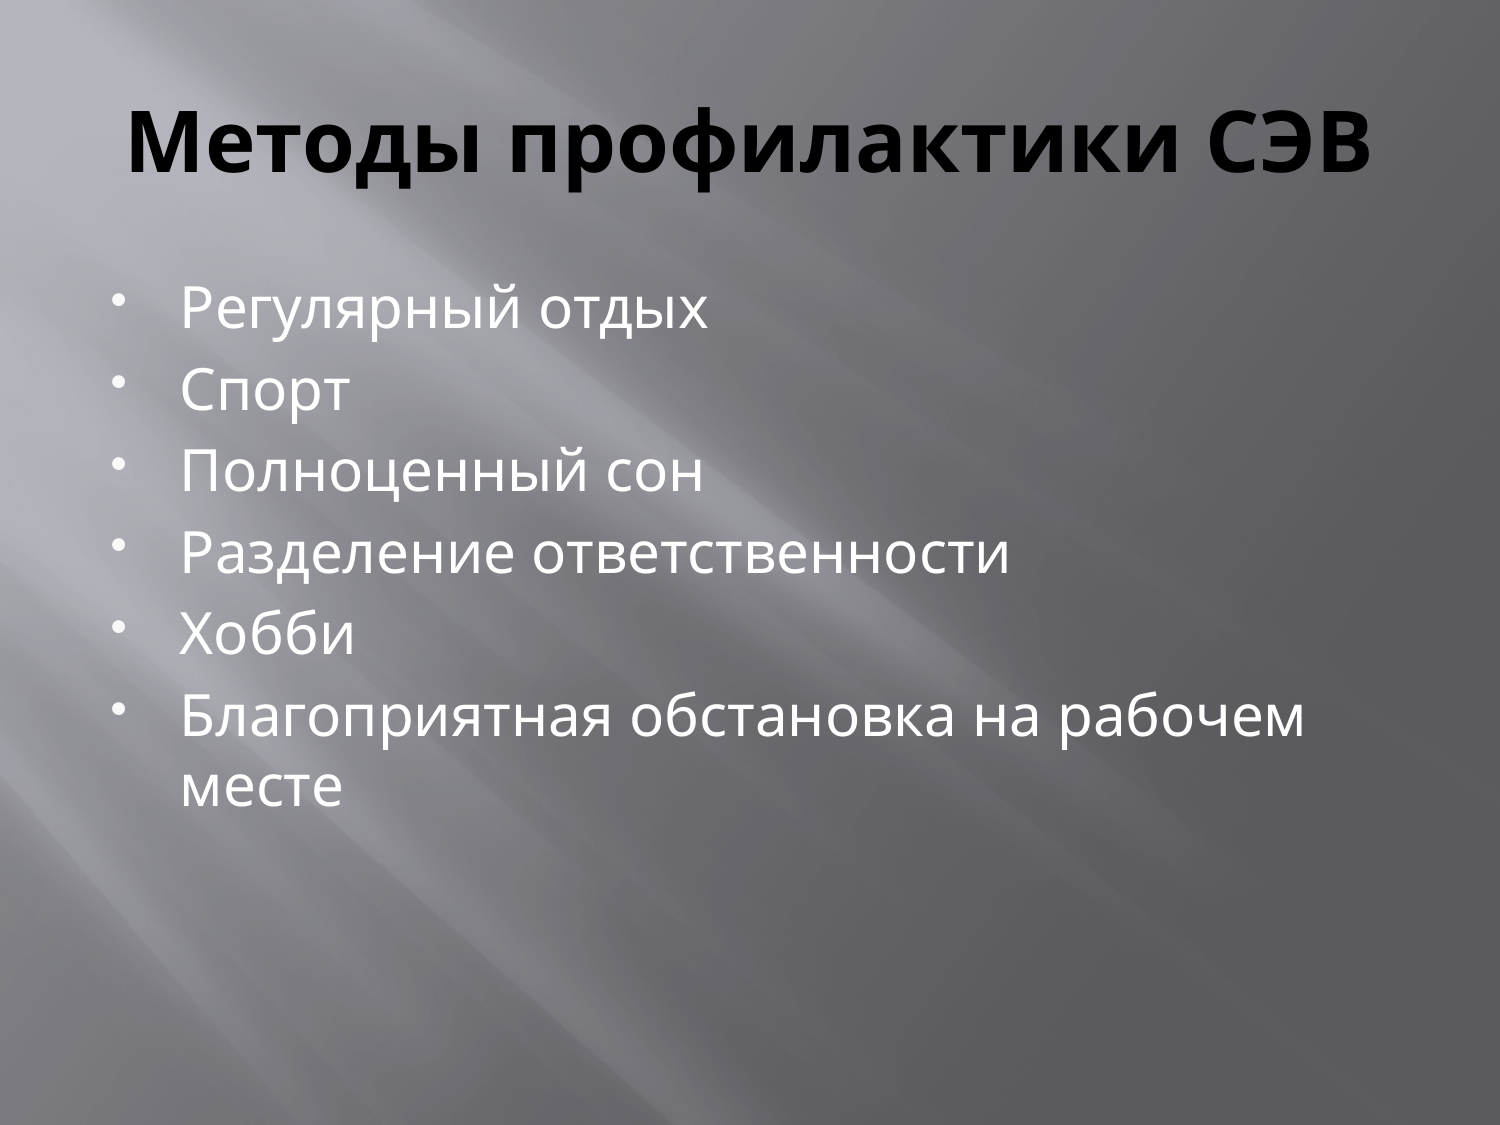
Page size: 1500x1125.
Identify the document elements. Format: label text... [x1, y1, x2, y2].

title Методы профилактики СЭВ [75, 45, 1425, 233]
list Регулярный отдых Спорт Полноценный сон Разделение ответственности Хобби Благоприятная обстановка на рабочем месте [75, 262, 1425, 1035]
